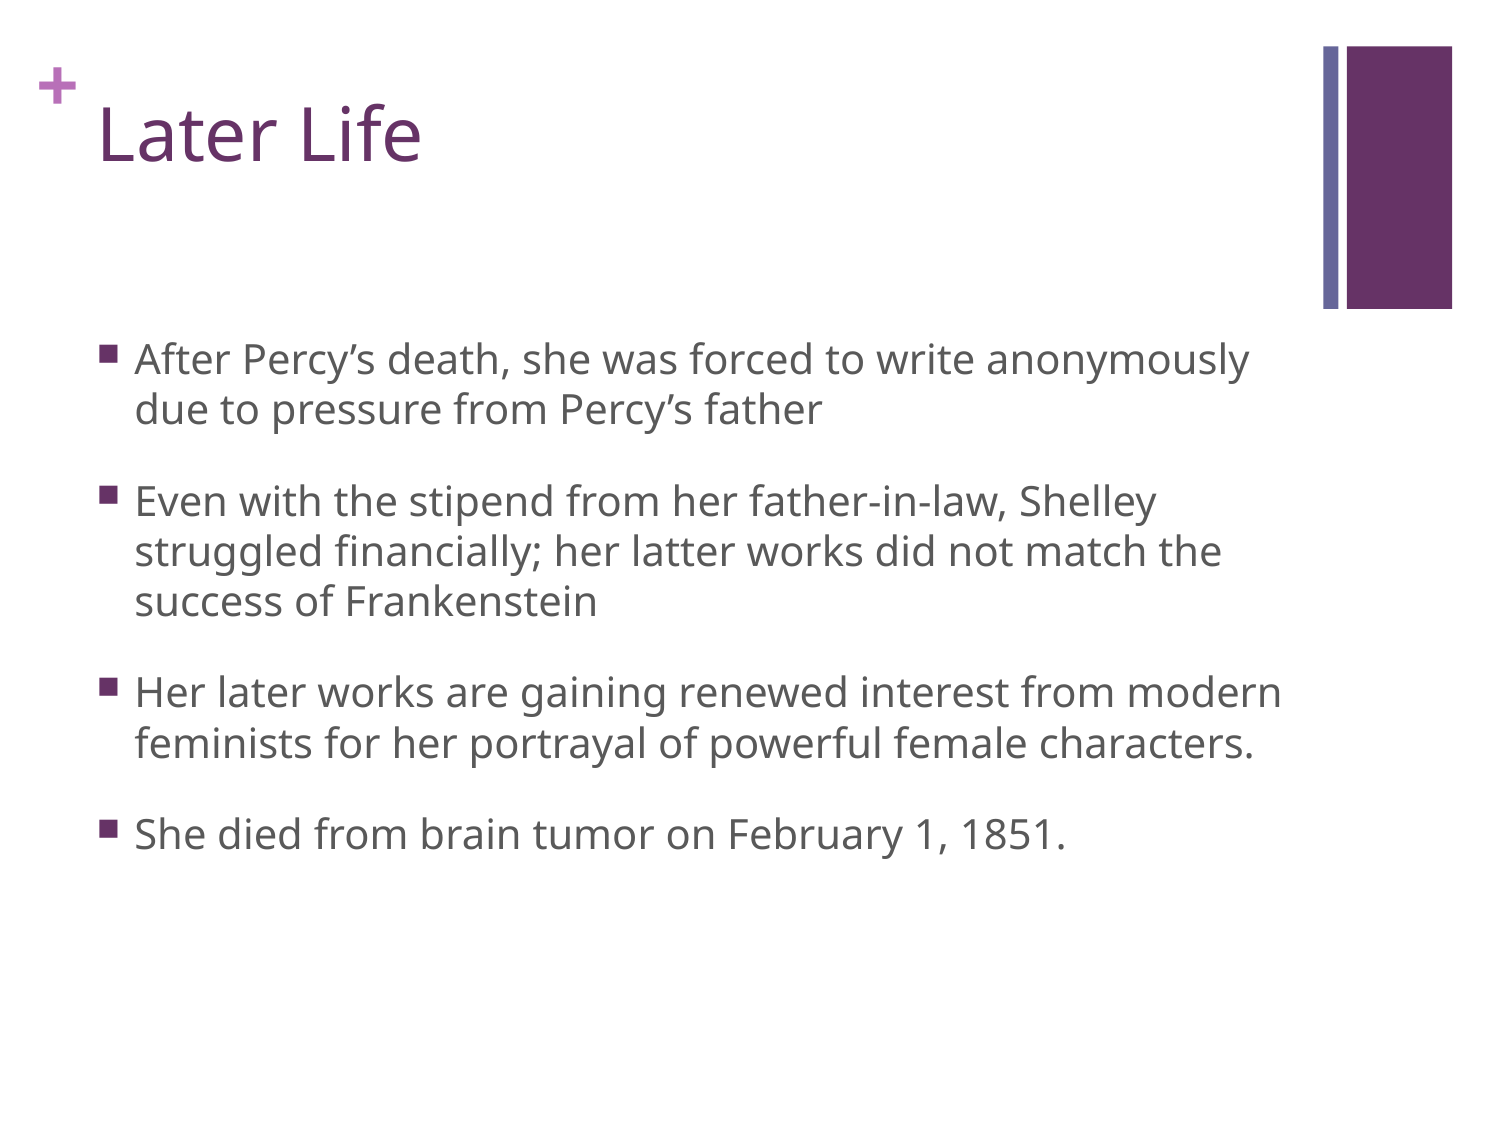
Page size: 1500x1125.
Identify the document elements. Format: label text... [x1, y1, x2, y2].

list After Percy’s death, she was forced to write anonymously due to pressure from Percy’s father Even with the stipend from her father-in-law, Shelley struggled financially; her latter works did not match the success of Frankenstein Her later works are gaining renewed interest from modern feminists for her portrayal of powerful female characters. She died from brain tumor on February 1, 1851. [81, 324, 1322, 1005]
title Later Life [81, 79, 1322, 263]
